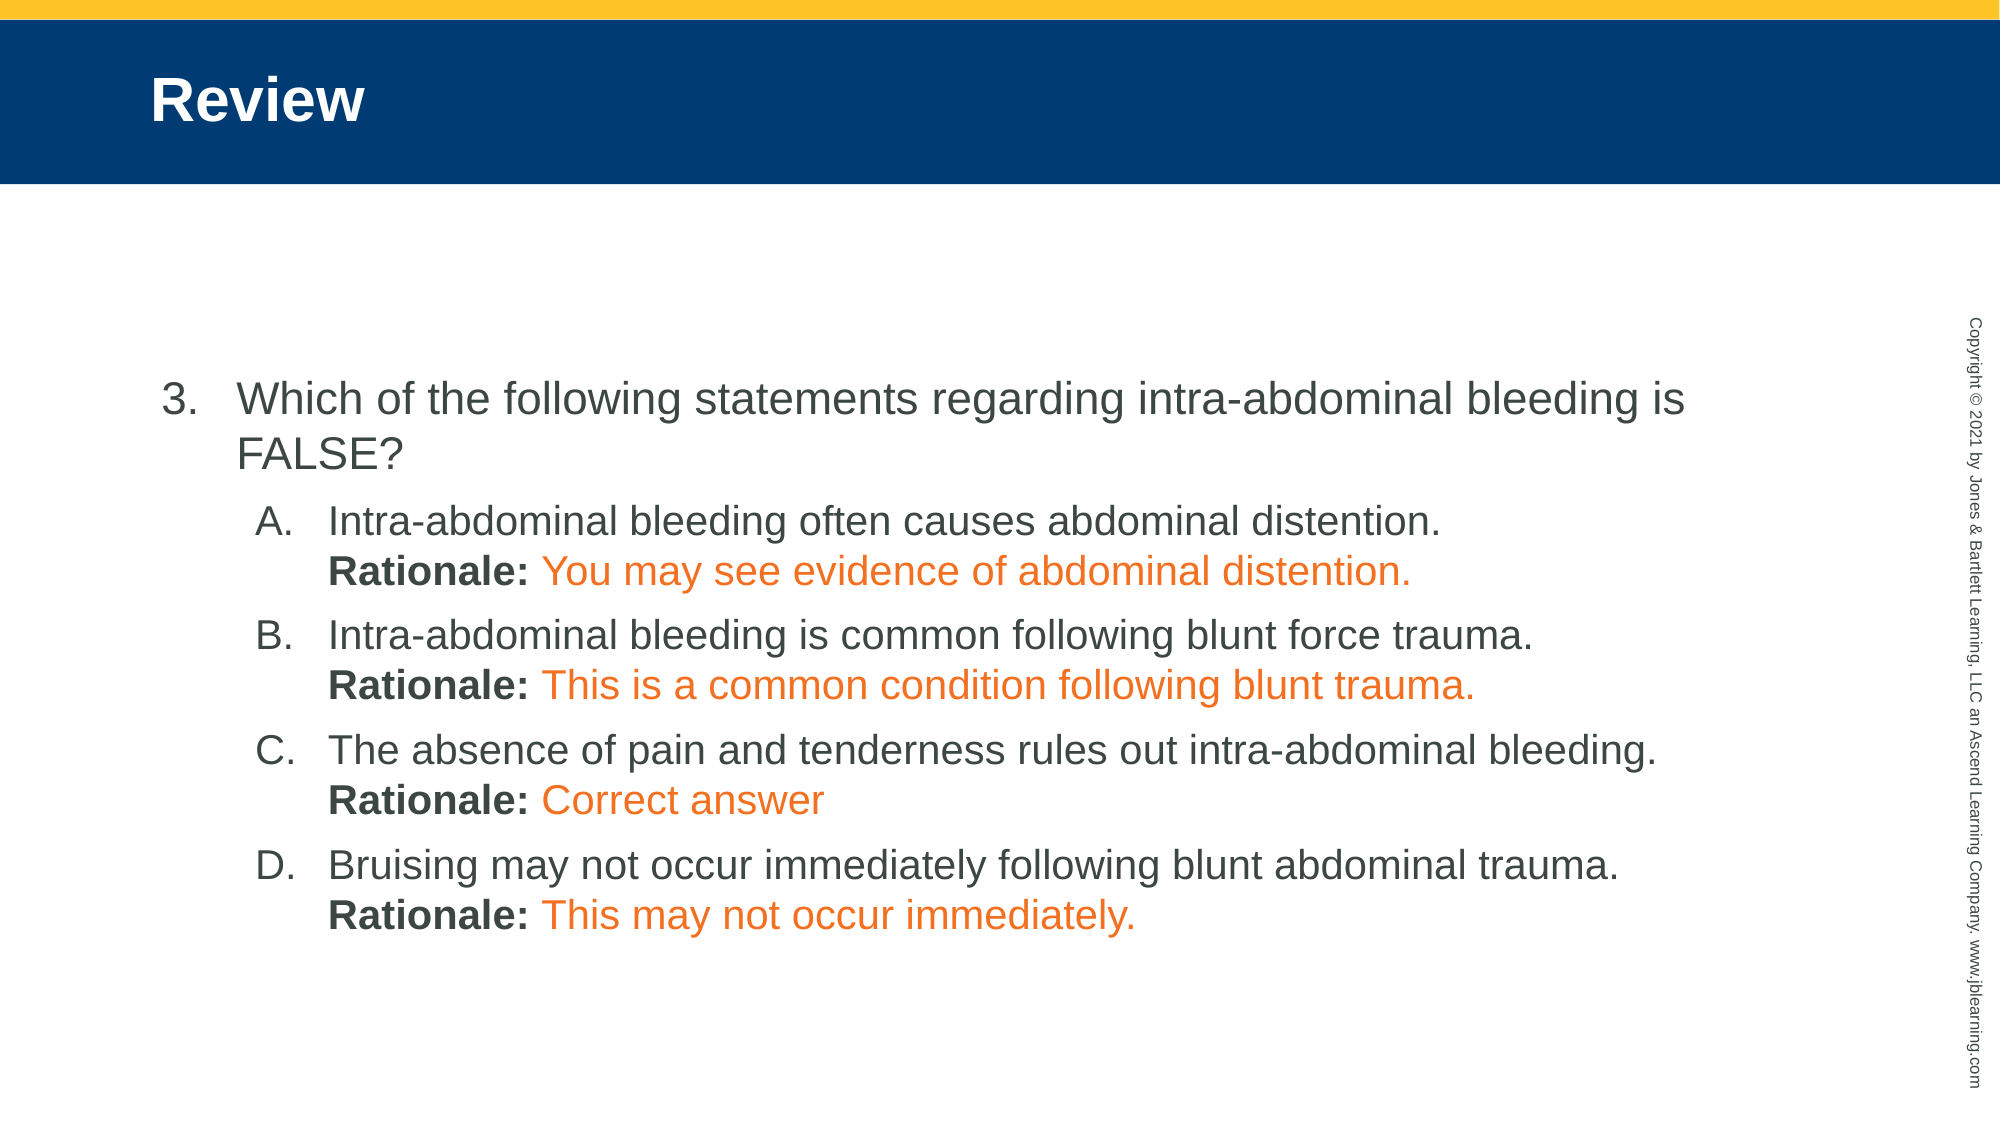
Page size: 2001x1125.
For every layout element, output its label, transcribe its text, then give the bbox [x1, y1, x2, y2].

title Review [0, 19, 2000, 185]
list Which of the following statements regarding intra-abdominal bleeding is FALSE? Intra-abdominal bleeding often causes abdominal distention. Rationale: You may see evidence of abdominal distention. Intra-abdominal bleeding is common following blunt force trauma. Rationale: This is a common condition following blunt trauma. The absence of pain and tenderness rules out intra-abdominal bleeding. Rationale: Correct answer Bruising may not occur immediately following blunt abdominal trauma. Rationale: This may not occur immediately. [146, 361, 1859, 1016]
